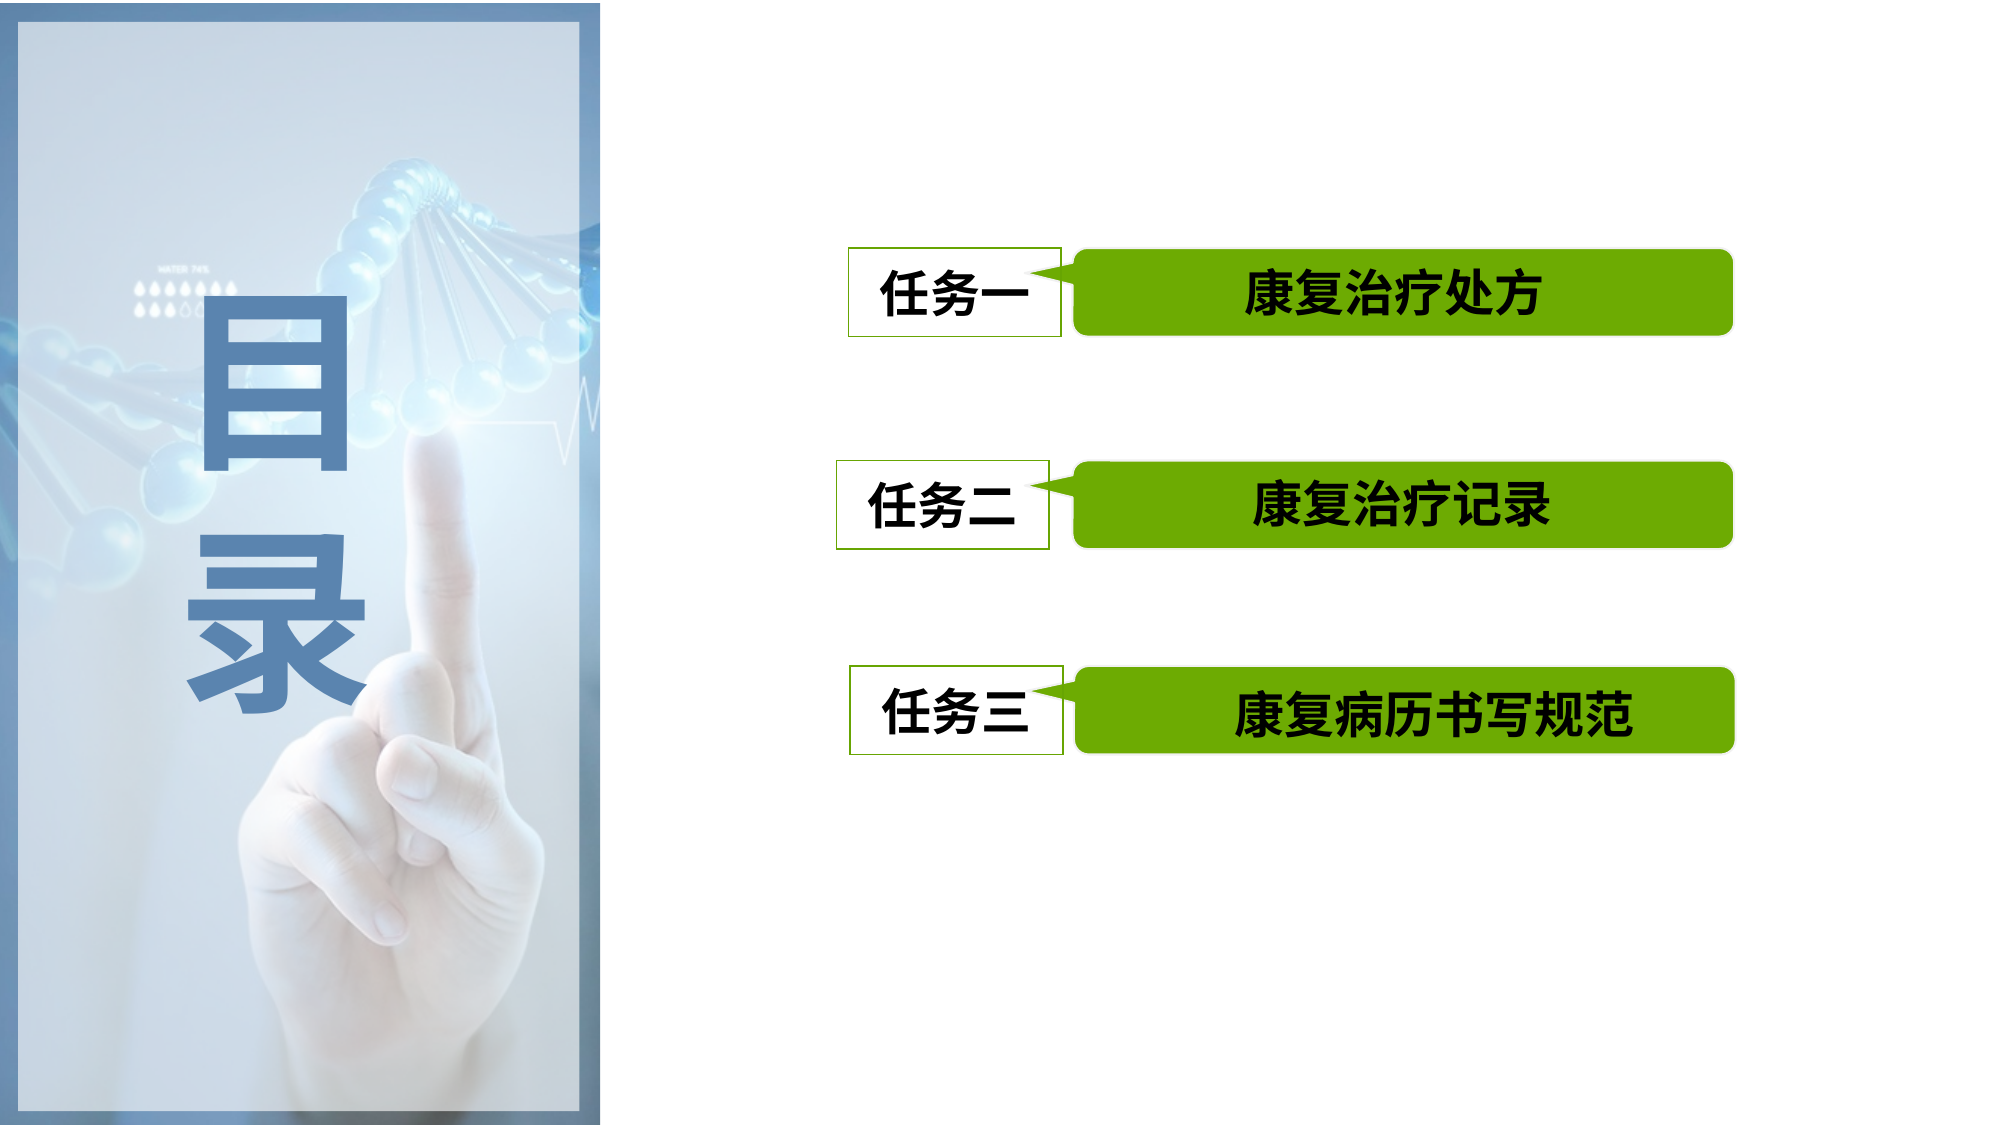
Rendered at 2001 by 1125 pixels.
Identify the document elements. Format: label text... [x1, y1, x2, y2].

text_box 康复治疗记录 [1111, 464, 1694, 540]
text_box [848, 247, 1735, 337]
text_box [849, 665, 1758, 755]
text_box [1049, 460, 1735, 550]
picture [0, 3, 601, 1125]
text_box 任务二 [836, 460, 1049, 549]
